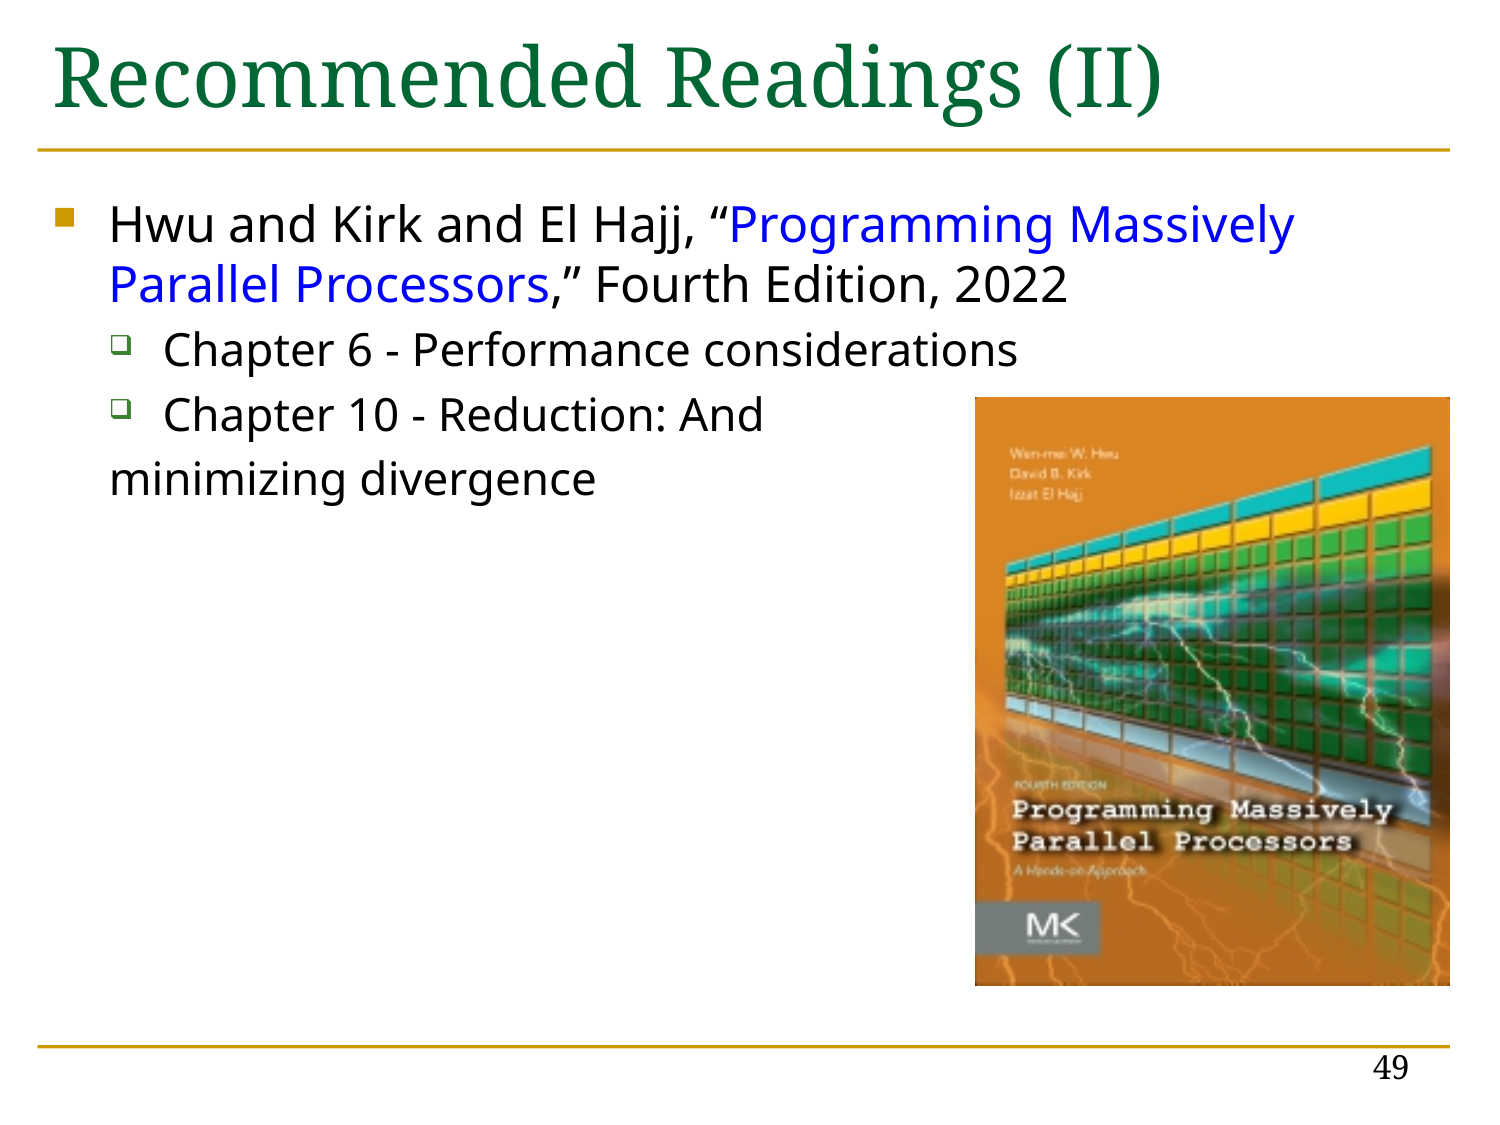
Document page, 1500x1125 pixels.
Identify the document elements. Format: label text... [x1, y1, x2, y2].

title Recommended Readings (II) [37, 0, 1451, 150]
list Hwu and Kirk and El Hajj, “Programming Massively Parallel Processors,” Fourth Edition, 2022 Chapter 6 - Performance considerations Chapter 10 - Reduction: And minimizing divergence [37, 184, 1471, 1048]
slide_number 49 [1074, 1023, 1426, 1100]
picture [974, 397, 1451, 987]
